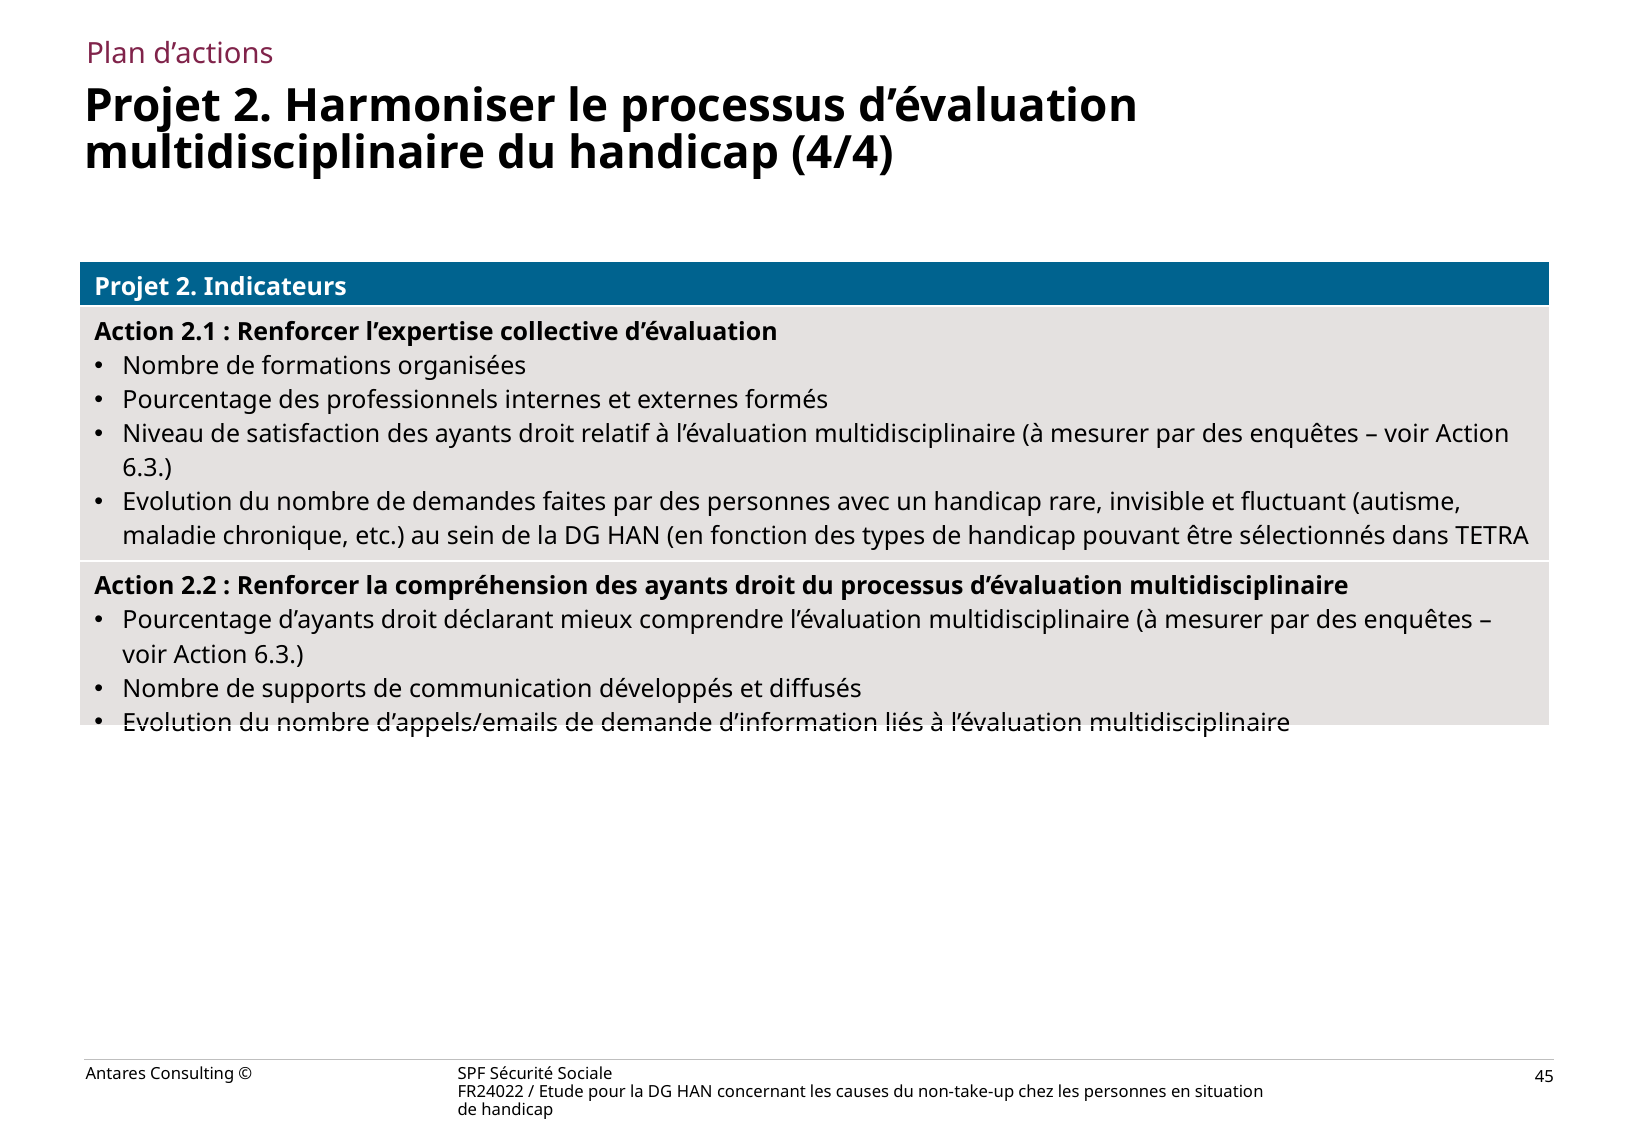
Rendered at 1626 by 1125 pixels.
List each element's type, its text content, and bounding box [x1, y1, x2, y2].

table_cell Action 2.2 : Renforcer la compréhension des ayants droit du processus d’évaluation multidisciplinaire Pourcentage d’ayants droit déclarant mieux comprendre l’évaluation multidisciplinaire (à mesurer par des enquêtes – voir Action 6.3.) Nombre de supports de communication développés et diffusés Evolution du nombre d’appels/emails de demande d’information liés à l’évaluation multidisciplinaire [80, 562, 1549, 725]
table_cell Action 2.1 : Renforcer l’expertise collective d’évaluation Nombre de formations organisées Pourcentage des professionnels internes et externes formés Niveau de satisfaction des ayants droit relatif à l’évaluation multidisciplinaire (à mesurer par des enquêtes – voir Action 6.3.) Evolution du nombre de demandes faites par des personnes avec un handicap rare, invisible et fluctuant (autisme, maladie chronique, etc.) au sein de la DG HAN (en fonction des types de handicap pouvant être sélectionnés dans TETRA (TRIA) [80, 307, 1549, 560]
text_box Plan d’actions [86, 38, 1522, 70]
title Projet 2. Harmoniser le processus d’évaluation multidisciplinaire du handicap (4/4) [84, 82, 1550, 229]
table_header Projet 2. Indicateurs [80, 262, 1549, 305]
